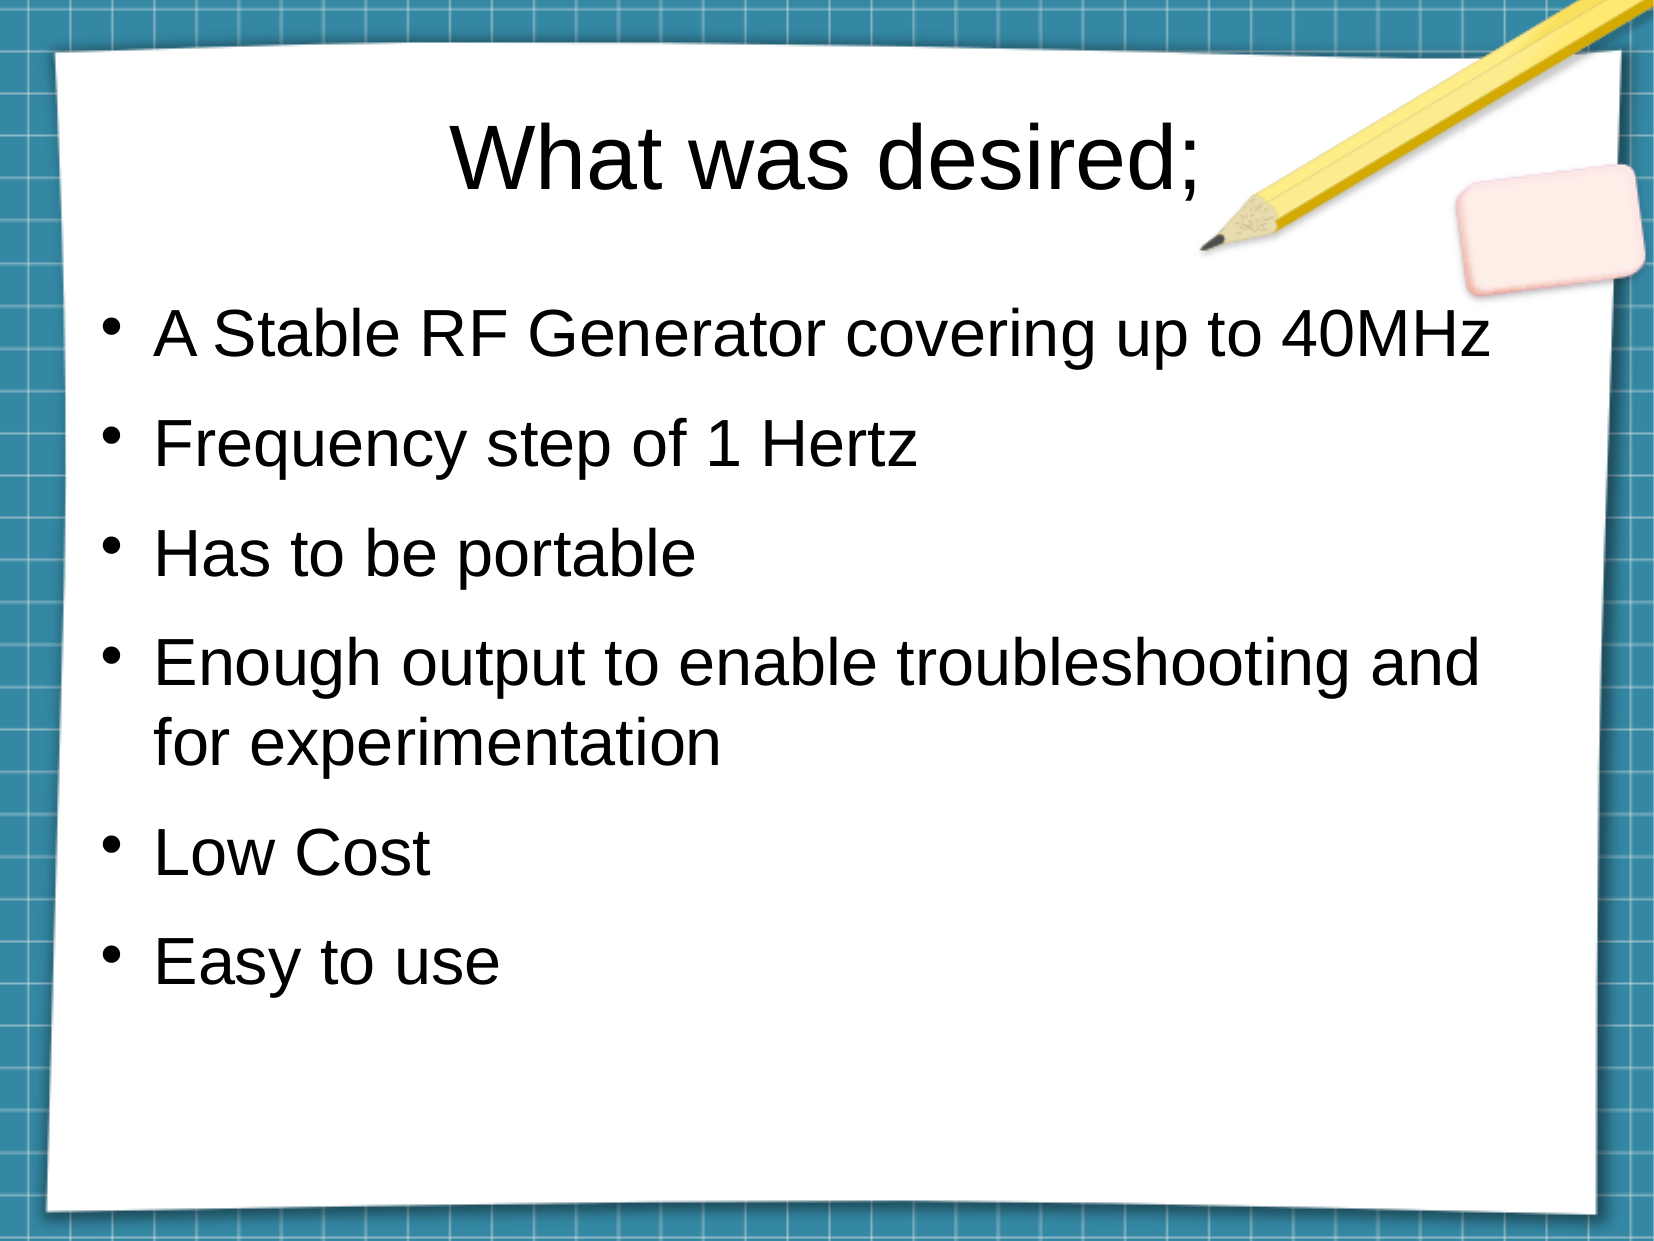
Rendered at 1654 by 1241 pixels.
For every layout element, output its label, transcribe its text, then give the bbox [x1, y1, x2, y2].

text_box What was desired; [82, 97, 1571, 208]
text_box A Stable RF Generator covering up to 40MHz Frequency step of 1 Hertz Has to be portable Enough output to enable troubleshooting and for experimentation Low Cost Easy to use [82, 290, 1571, 1010]
picture [0, 0, 1654, 1241]
